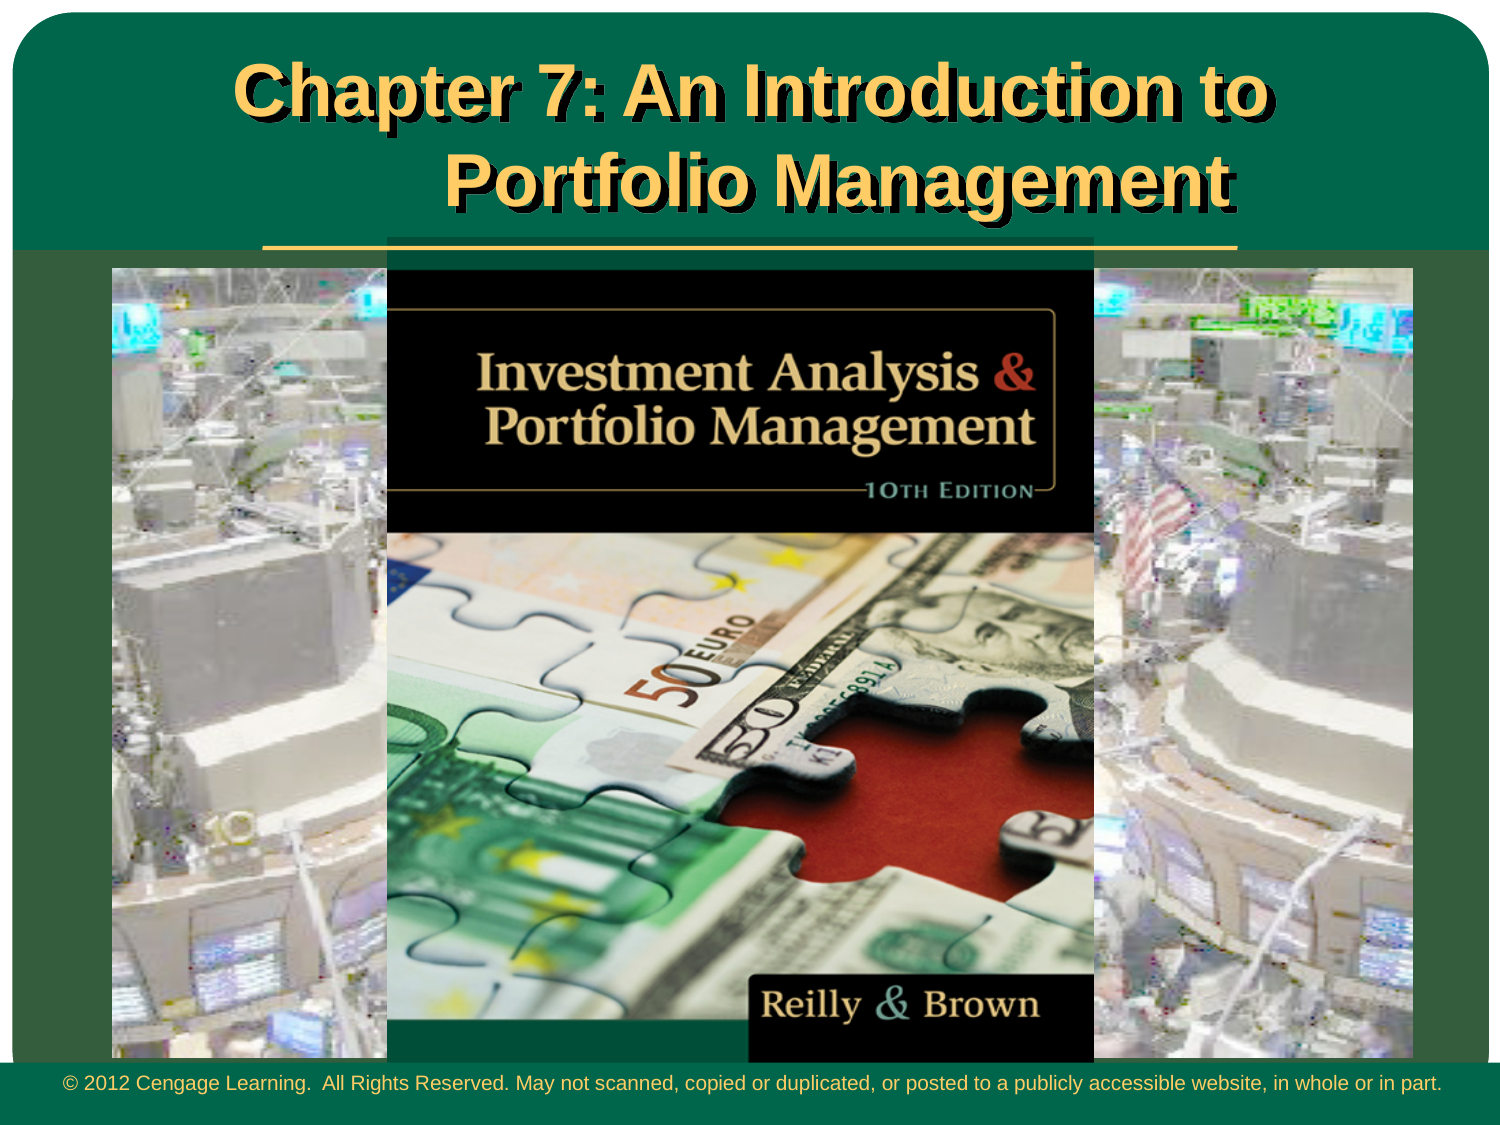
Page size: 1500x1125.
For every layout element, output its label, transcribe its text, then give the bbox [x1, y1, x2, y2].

text_box [384, 718, 1013, 779]
title Chapter 7: An Introduction to Portfolio Management [24, 24, 1500, 238]
picture [112, 628, 1413, 1062]
text_box [300, 575, 1228, 636]
text_box [0, 0, 1500, 628]
footer © 2012 Cengage Learning. All Rights Reserved. May not scanned, copied or duplicated, or posted to a publicly accessible website, in whole or in part. [0, 1062, 1500, 1125]
